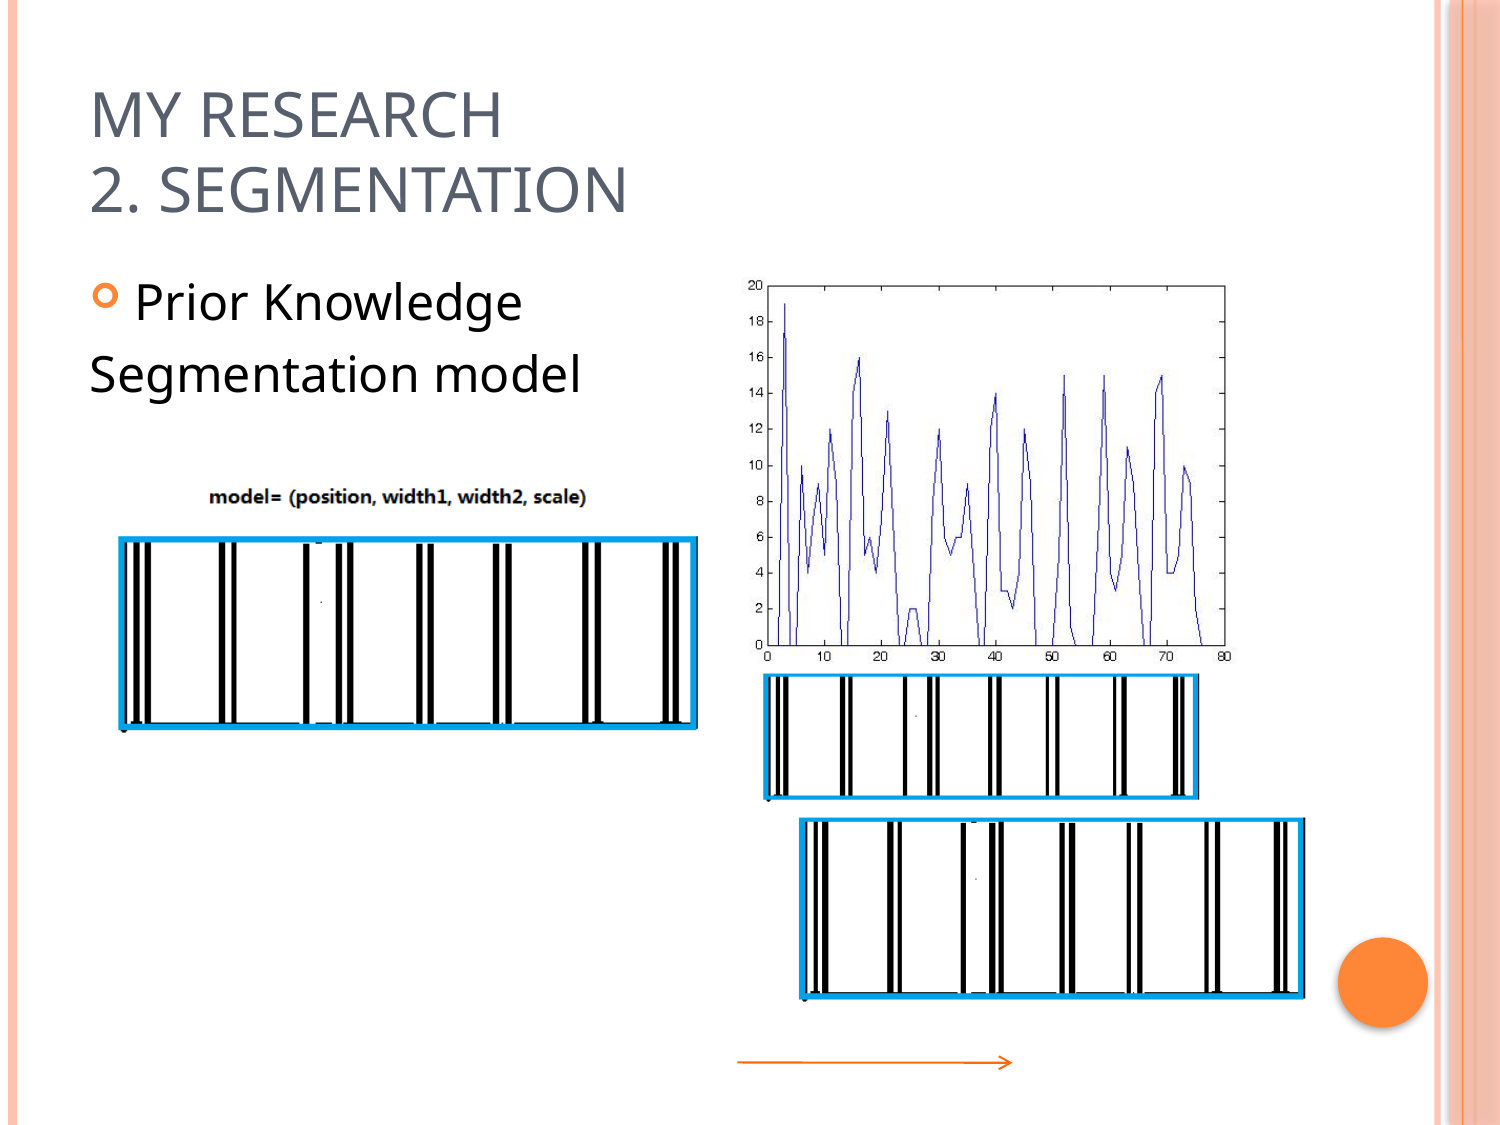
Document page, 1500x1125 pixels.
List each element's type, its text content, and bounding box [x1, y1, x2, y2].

picture [736, 274, 1321, 1010]
title My research 2. segmentation [75, 45, 1300, 233]
picture [86, 461, 713, 768]
list Prior Knowledge Segmentation model [75, 262, 1300, 1062]
